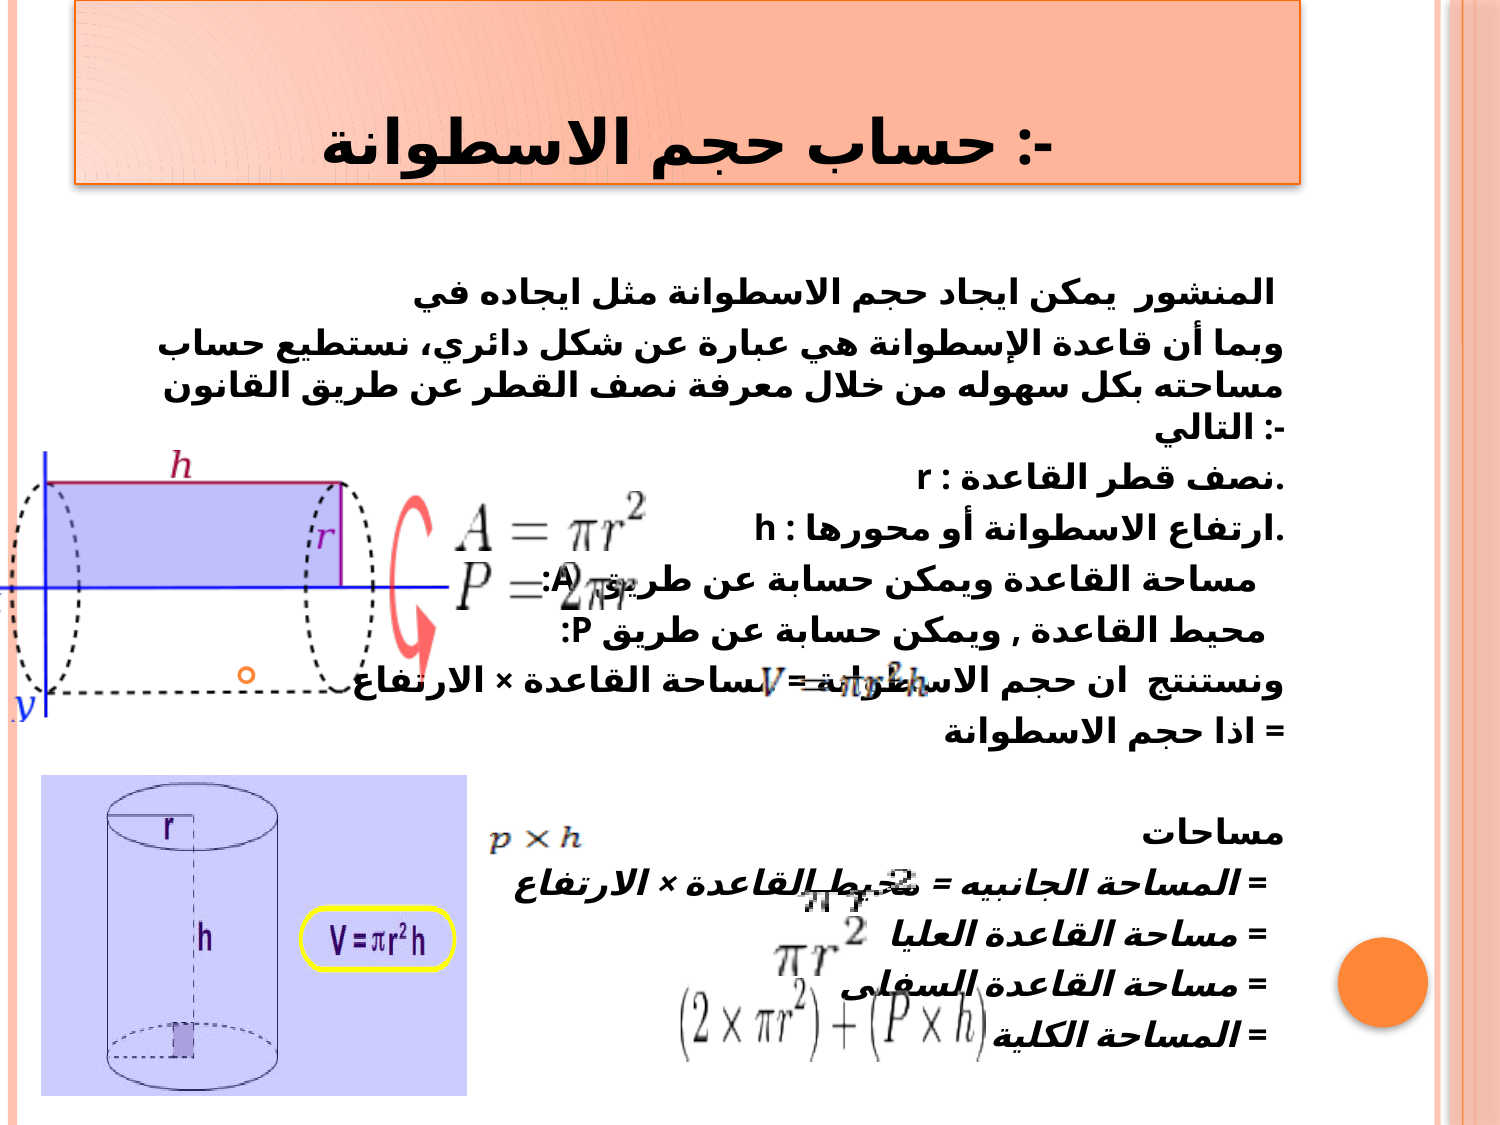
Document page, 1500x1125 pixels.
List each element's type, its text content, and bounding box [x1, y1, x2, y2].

text_box [0, 0, 1500, 75]
list المنشور يمكن ايجاد حجم الاسطوانة مثل ايجاده في وبما أن قاعدة الإسطوانة هي عبارة عن شكل دائري، نستطيع حساب مساحته بكل سهوله من خلال معرفة نصف القطر عن طريق القانون التالي :- r : نصف قطر القاعدة. h : ارتفاع الاسطوانة أو محورها. :A مساحة القاعدة ويمكن حسابة عن طريق :P محيط القاعدة , ويمكن حسابة عن طريق ونستنتج ان حجم الاسطوانة = مساحة القاعدة × الارتفاع اذا حجم الاسطوانة = مساحات المساحة الجانبيه = محيط القاعدة × الارتفاع = مساحة القاعدة العليا = مساحة القاعدة السفلى = المساحة الكلية = [75, 262, 1300, 1062]
picture [454, 491, 646, 552]
picture [678, 978, 987, 1062]
picture [796, 869, 916, 913]
picture [454, 561, 639, 611]
title حساب حجم الاسطوانة :- [74, 75, 1301, 185]
picture [0, 449, 452, 723]
picture [40, 774, 468, 1096]
picture [761, 656, 929, 717]
picture [773, 916, 867, 977]
picture [489, 821, 586, 866]
